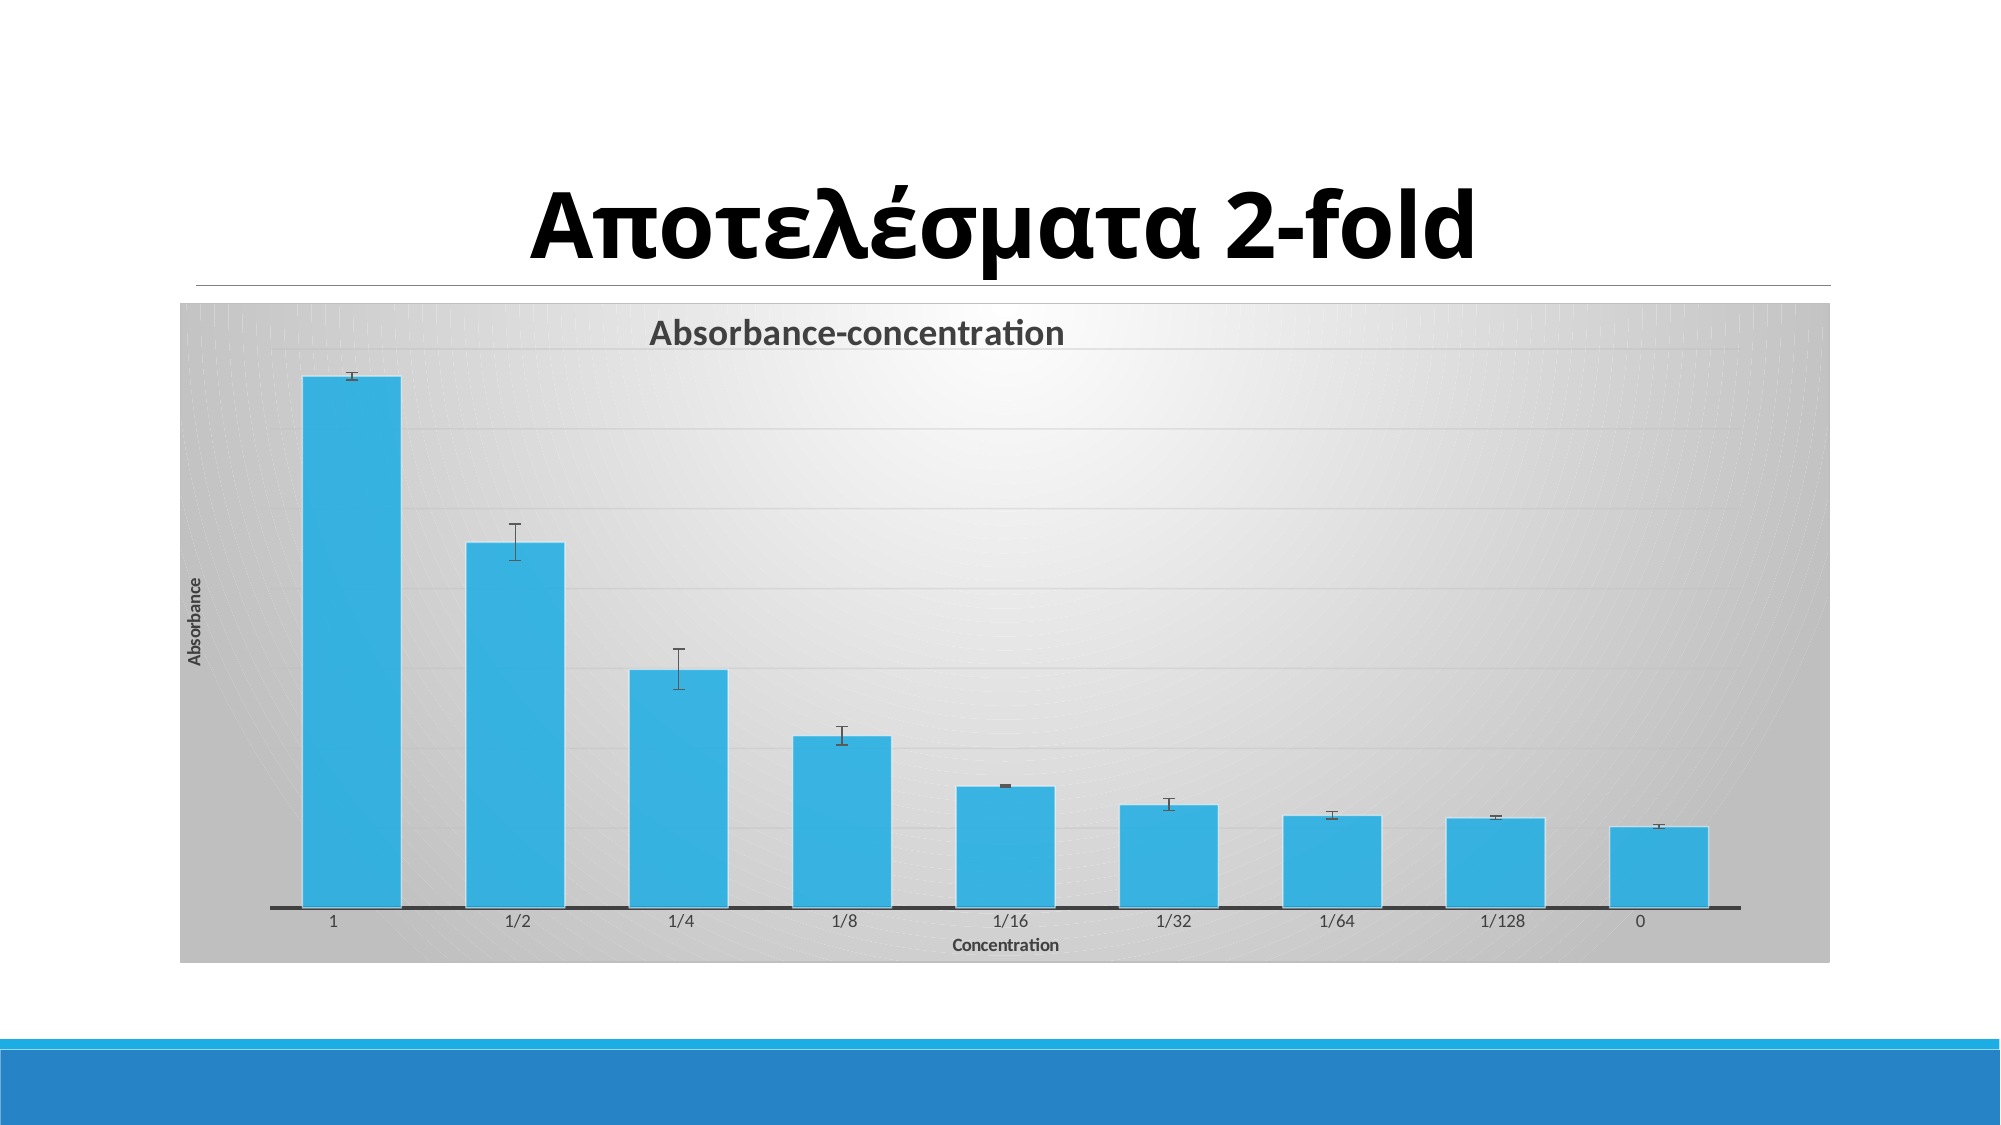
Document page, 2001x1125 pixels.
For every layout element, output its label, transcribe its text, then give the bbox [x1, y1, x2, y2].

title Αποτελέσματα 2-fold [180, 47, 1830, 285]
chart [179, 302, 1831, 964]
